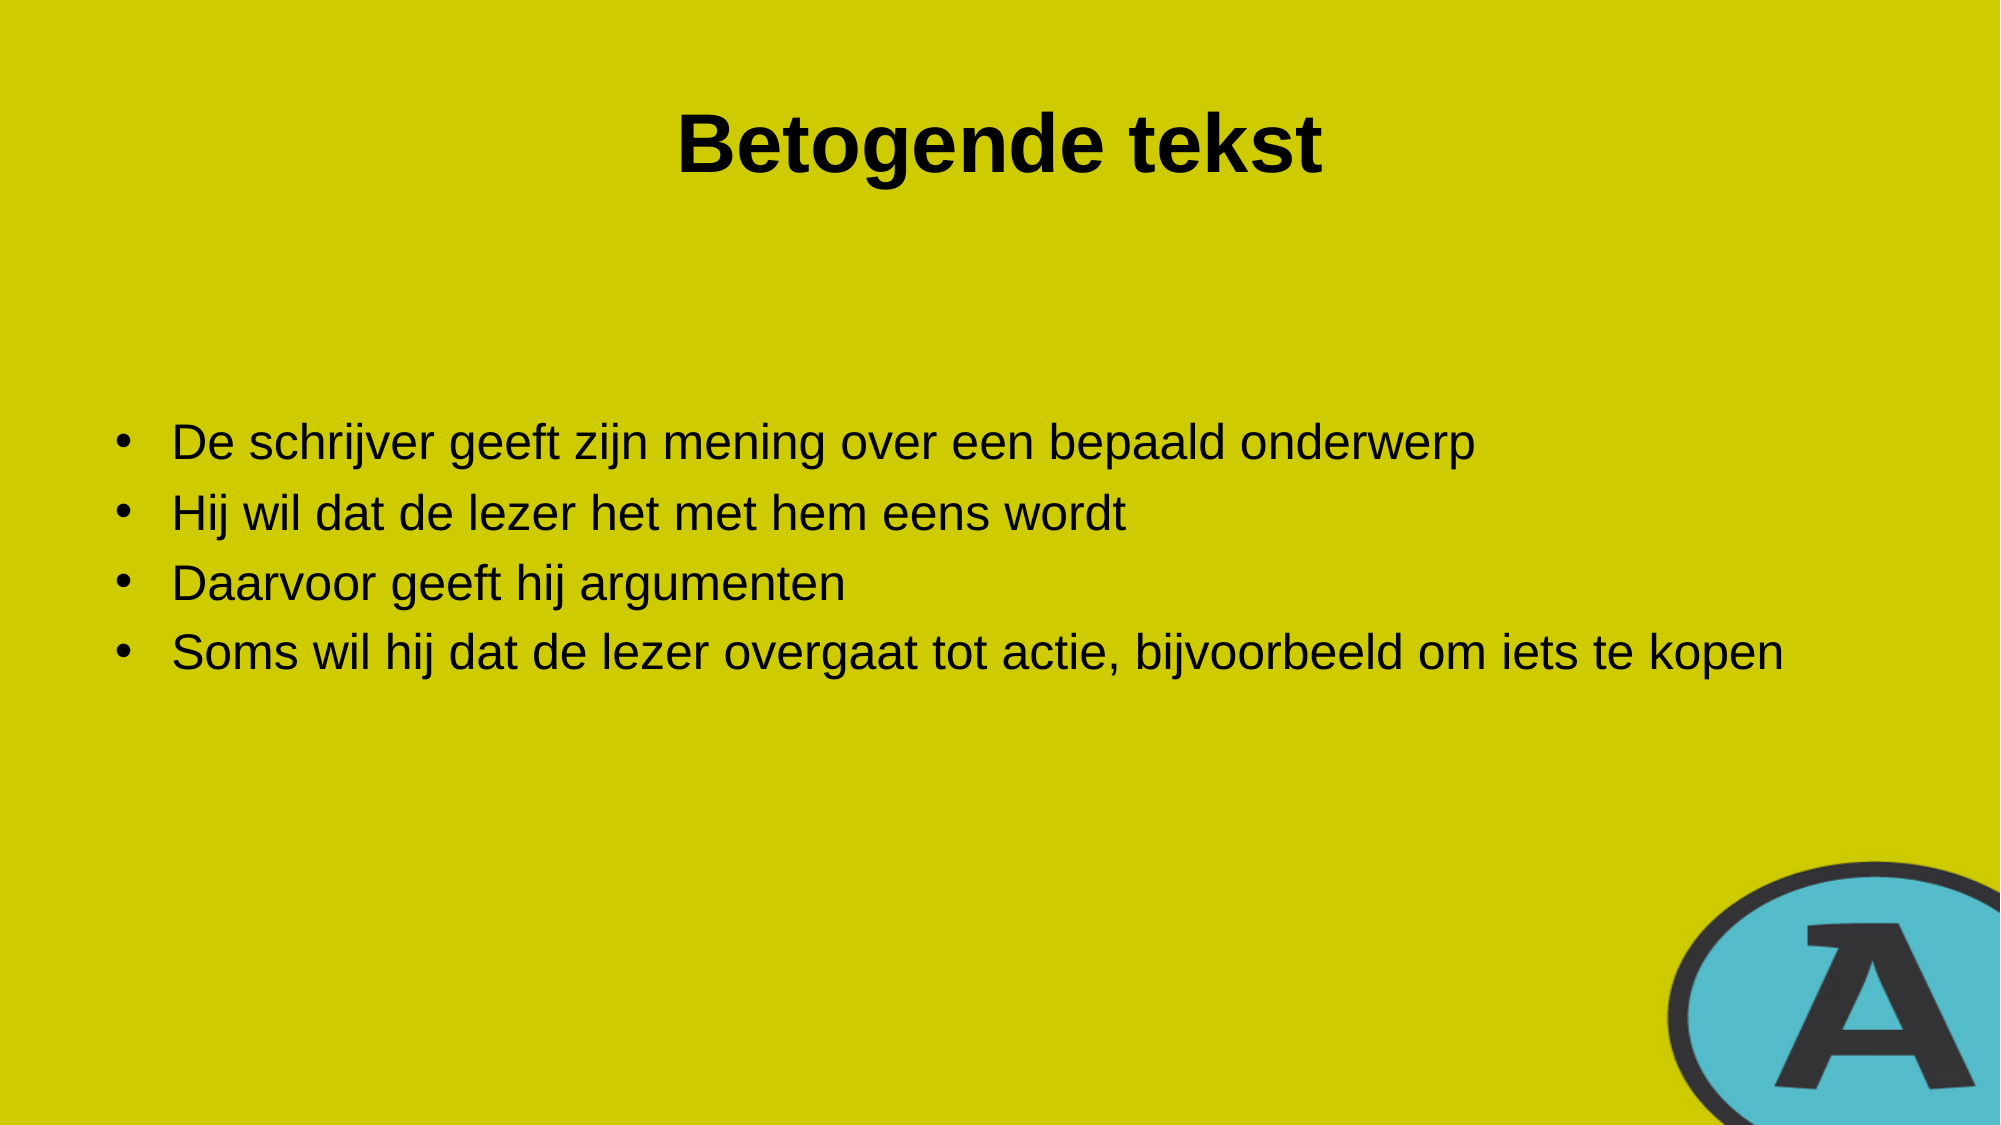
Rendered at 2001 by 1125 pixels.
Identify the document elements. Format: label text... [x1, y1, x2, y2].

title Betogende tekst [99, 45, 1900, 233]
picture [0, 0, 2000, 1125]
list De schrijver geeft zijn mening over een bepaald onderwerp Hij wil dat de lezer het met hem eens wordt Daarvoor geeft hij argumenten Soms wil hij dat de lezer overgaat tot actie, bijvoorbeeld om iets te kopen [99, 262, 1900, 1012]
